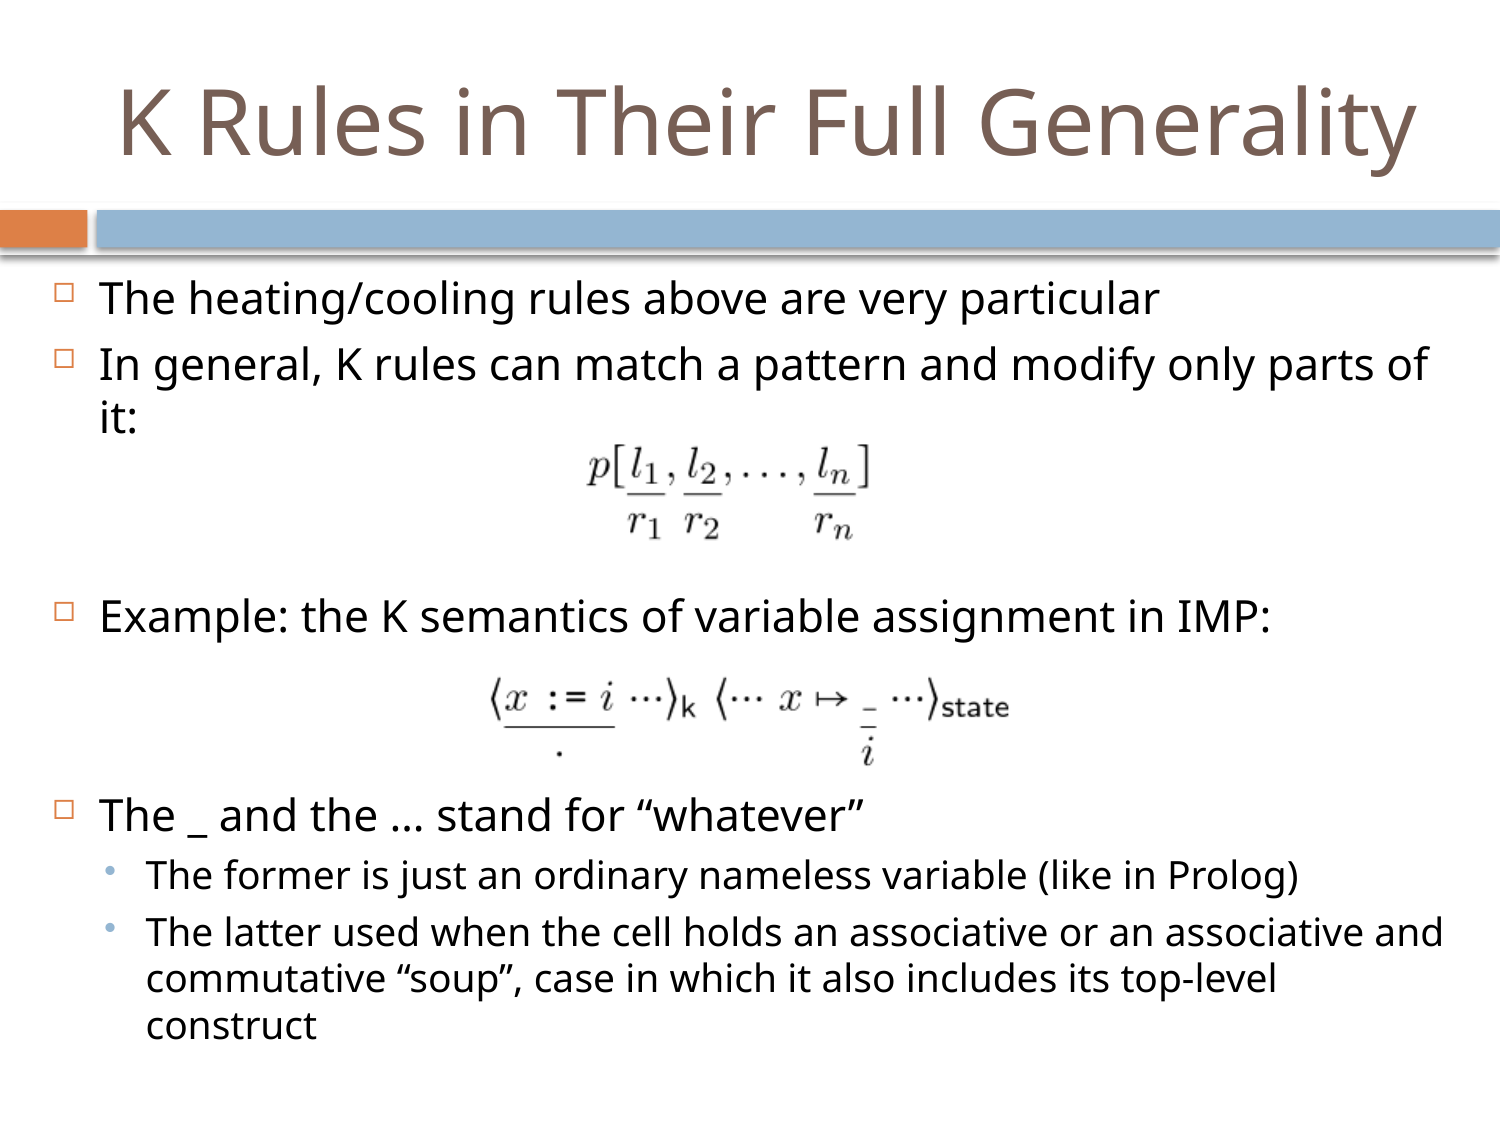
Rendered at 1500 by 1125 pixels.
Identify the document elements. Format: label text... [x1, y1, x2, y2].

picture [582, 429, 876, 551]
title K Rules in Their Full Generality [100, 37, 1438, 200]
list The heating/cooling rules above are very particular In general, K rules can match a pattern and modify only parts of it: Example: the K semantics of variable assignment in IMP: The _ and the … stand for “whatever” The former is just an ordinary nameless variable (like in Prolog) The latter used when the cell holds an associative or an associative and commutative “soup”, case in which it also includes its top-level construct [37, 262, 1463, 1063]
picture [482, 663, 1018, 776]
